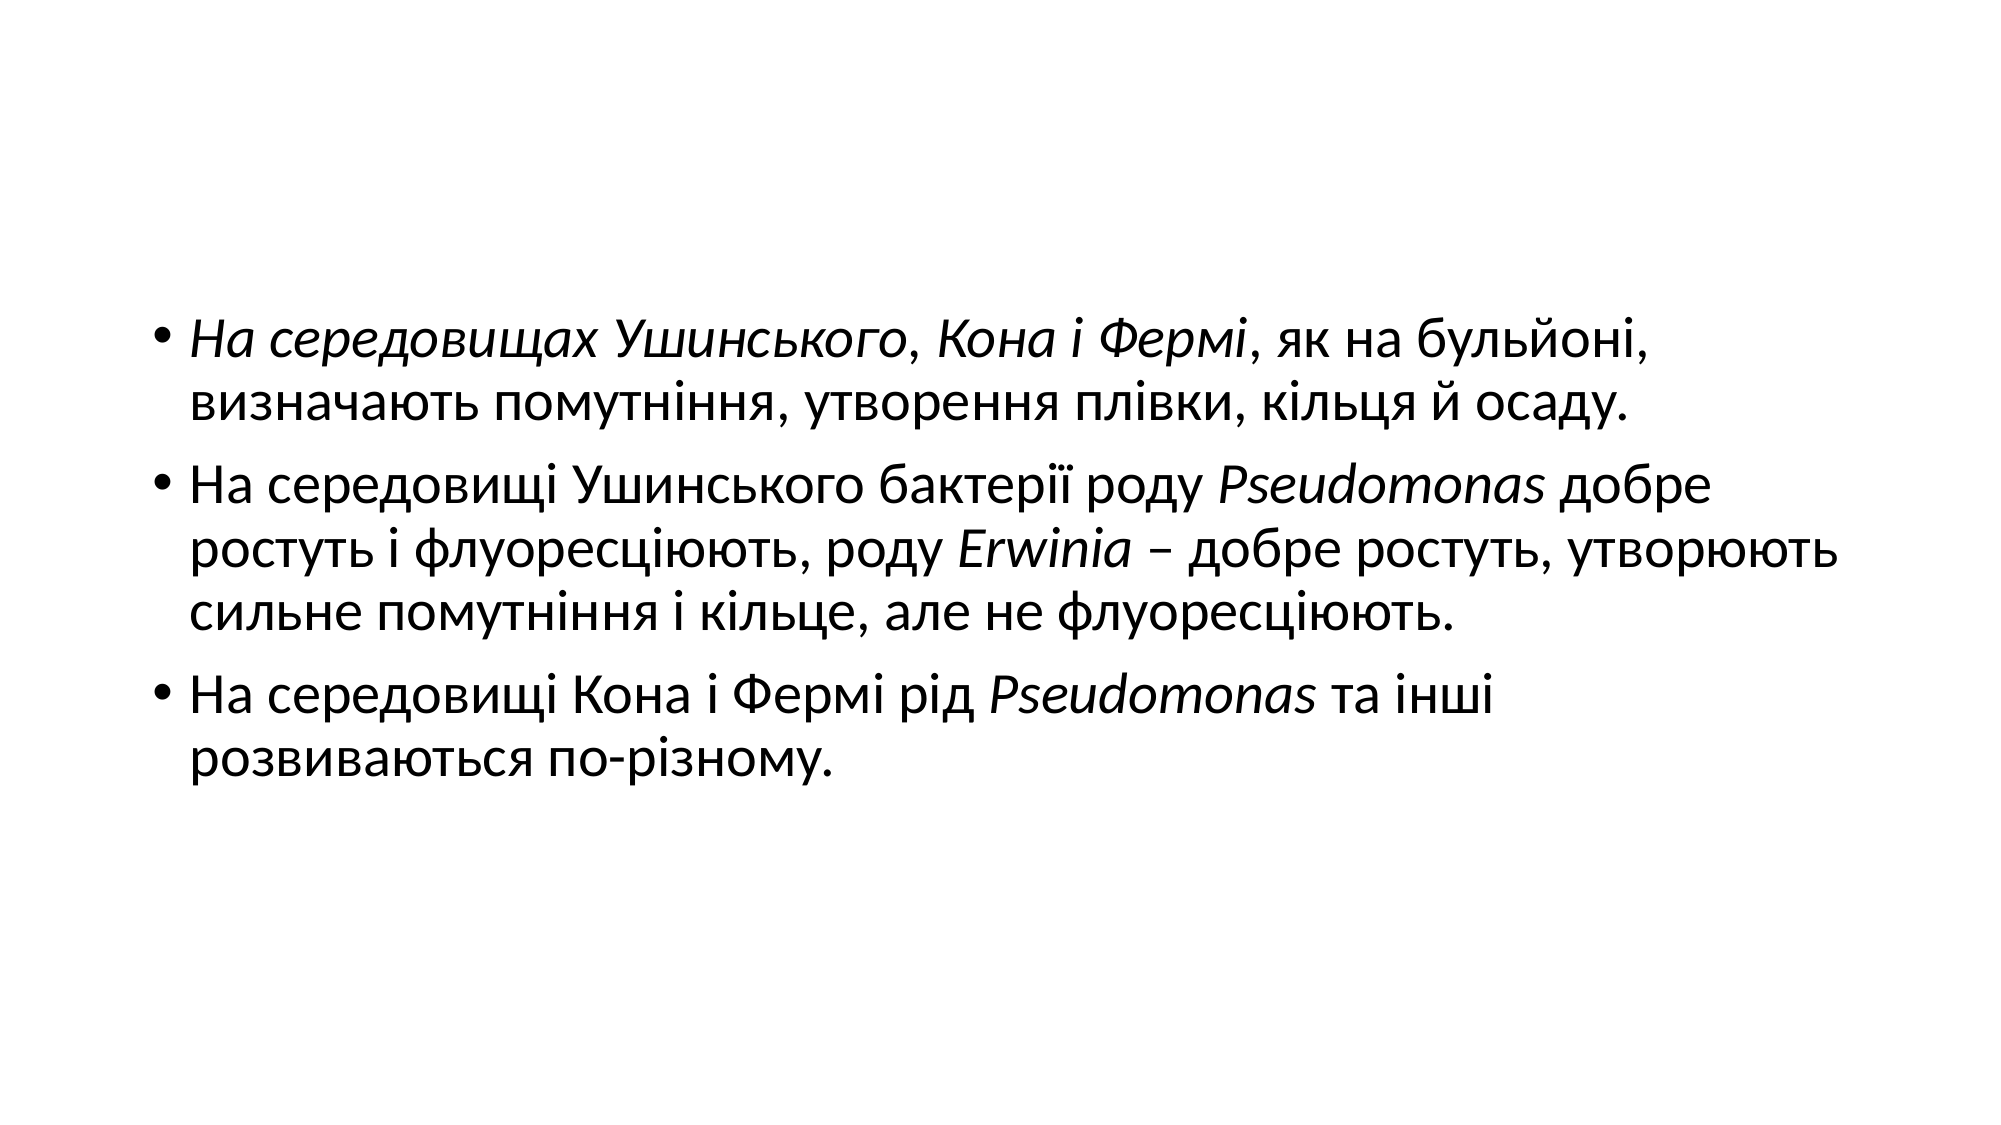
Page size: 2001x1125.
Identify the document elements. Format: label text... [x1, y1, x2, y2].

list На середовищах Ушинського, Кона і Фермі, як на бульйоні, визначають помутніння, утворення плівки, кільця й осаду. На середовищі Ушинського бактерії роду Pseudomonas добре ростуть і флуоресціюють, роду Erwinia – добре ростуть, утворюють сильне помутніння і кільце, але не флуоресціюють. На середовищі Кона і Фермі рід Pseudomonas та інші розвиваються по-різному. [137, 299, 1863, 1014]
